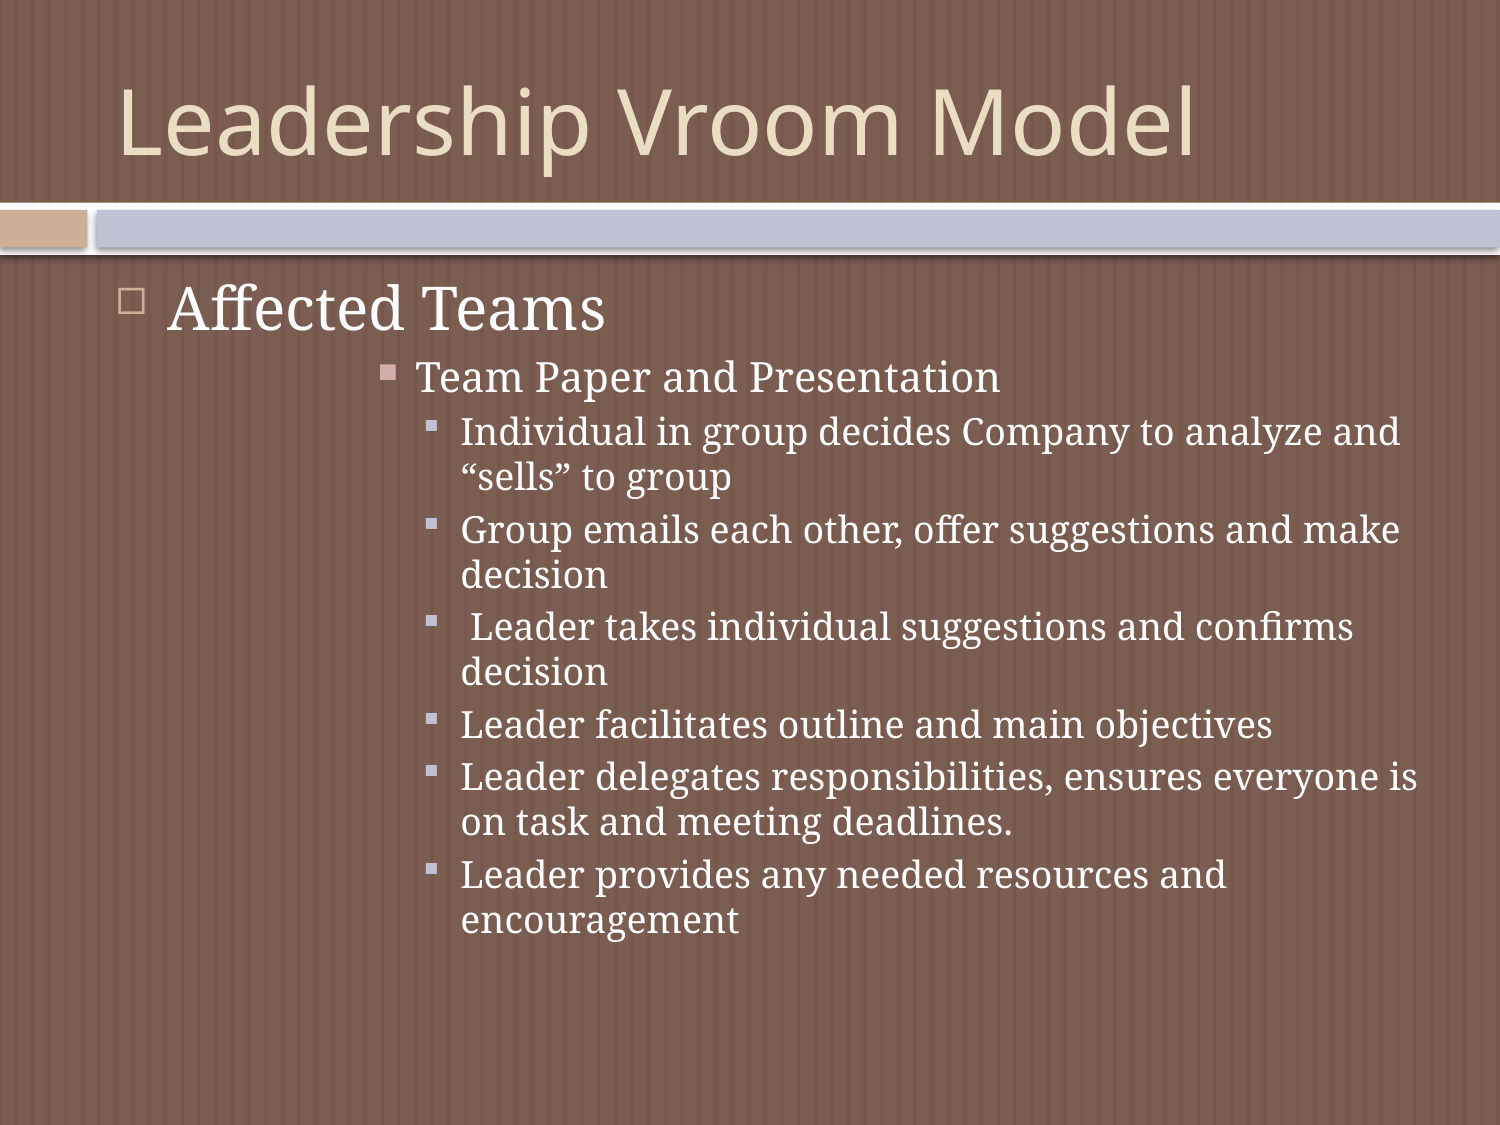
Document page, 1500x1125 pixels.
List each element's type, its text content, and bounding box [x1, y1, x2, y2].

title Leadership Vroom Model [100, 37, 1439, 201]
list Affected Teams Team Paper and Presentation Individual in group decides Company to analyze and “sells” to group Group emails each other, offer suggestions and make decision Leader takes individual suggestions and confirms decision Leader facilitates outline and main objectives Leader delegates responsibilities, ensures everyone is on task and meeting deadlines. Leader provides any needed resources and encouragement [100, 262, 1439, 1001]
